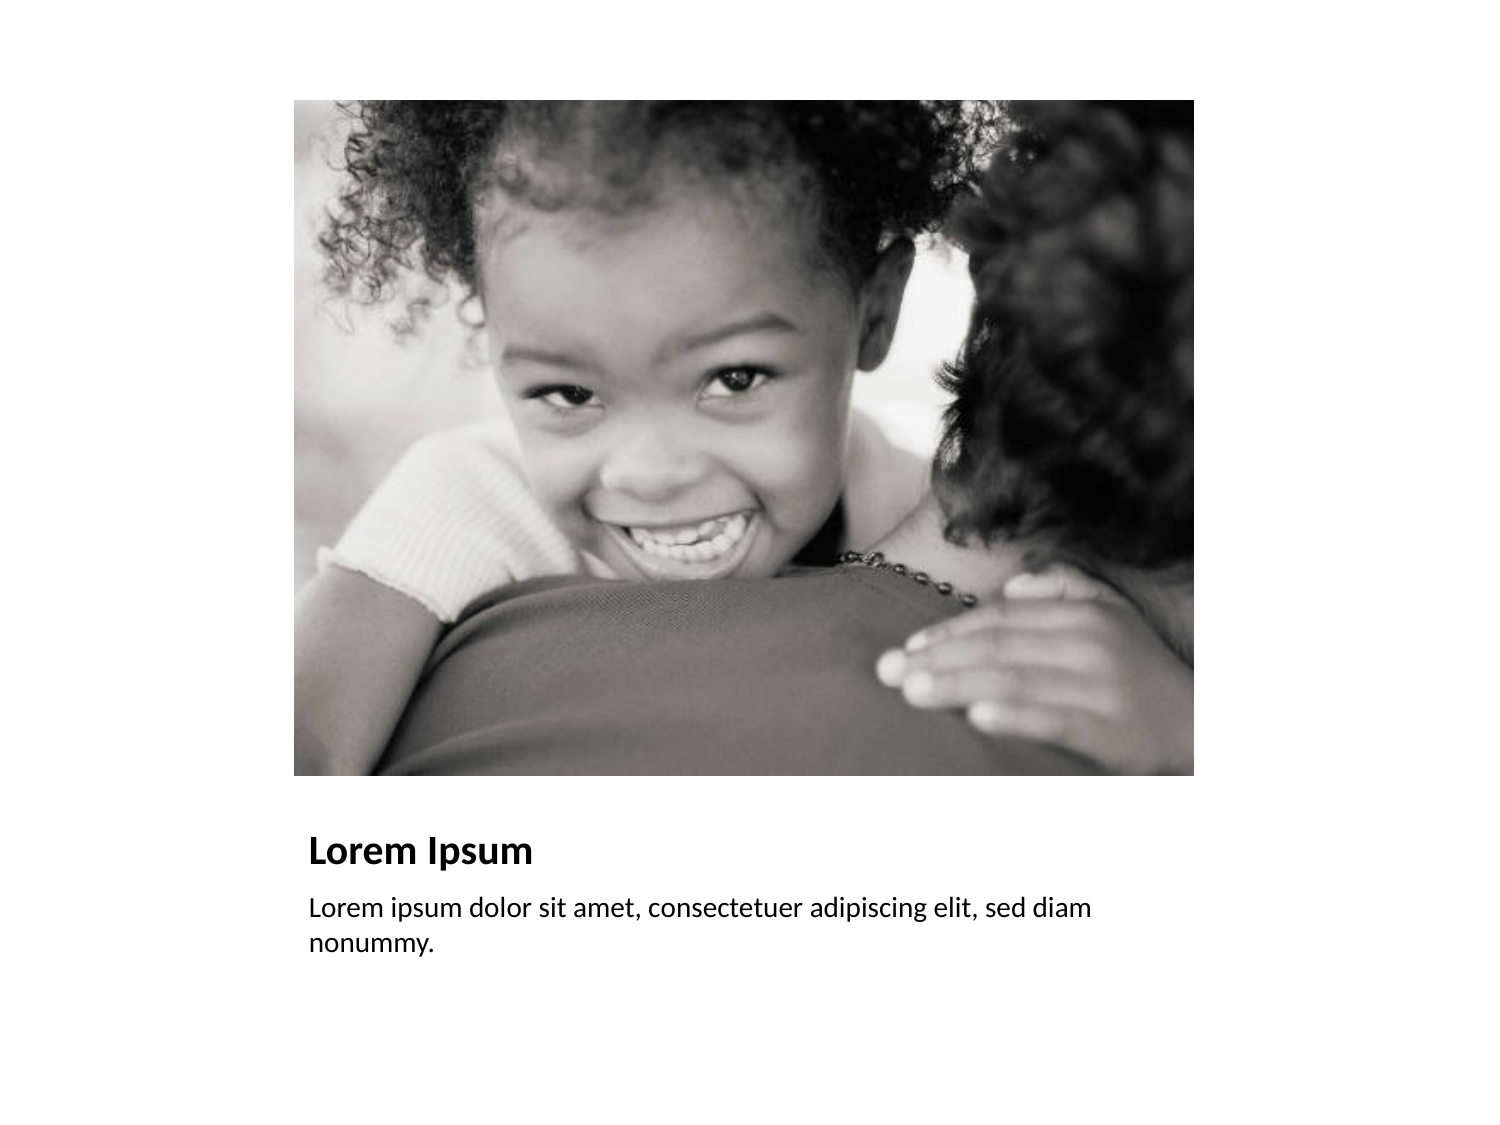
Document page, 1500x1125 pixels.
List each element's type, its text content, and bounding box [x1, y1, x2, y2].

picture [293, 100, 1195, 776]
title Lorem Ipsum [294, 787, 1194, 880]
list Lorem ipsum dolor sit amet, consectetuer adipiscing elit, sed diam nonummy. [294, 880, 1194, 1013]
